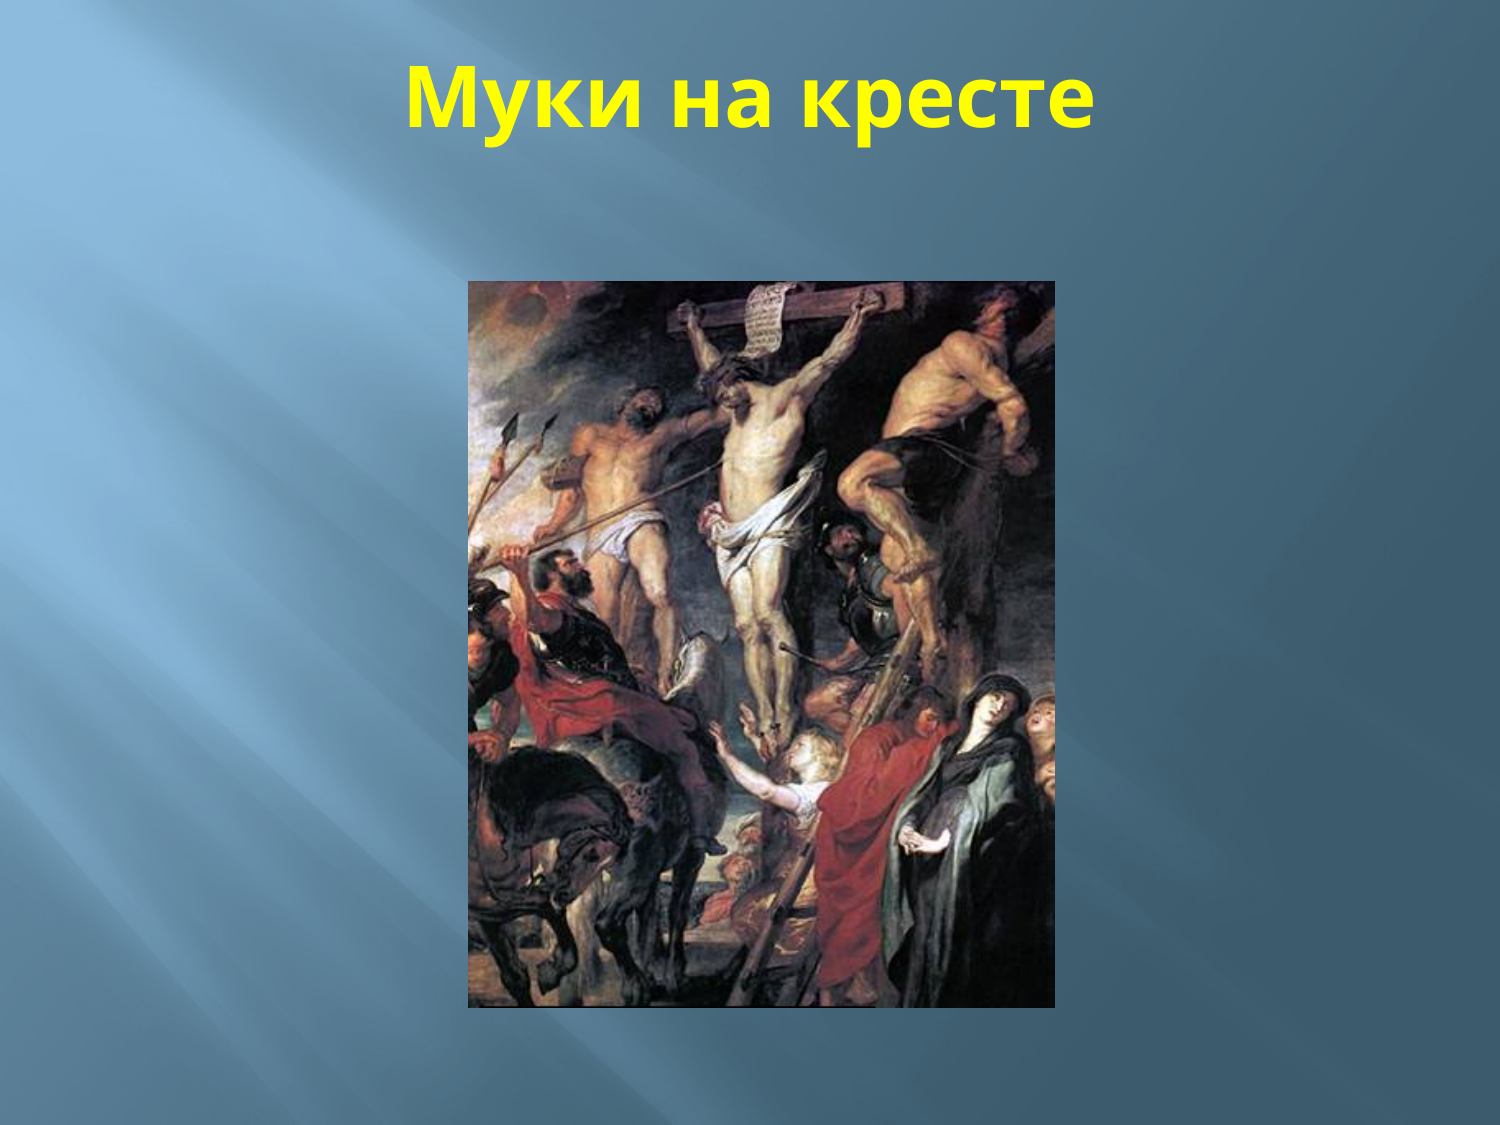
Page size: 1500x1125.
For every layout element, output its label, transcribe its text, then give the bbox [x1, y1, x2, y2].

title Муки на кресте [75, 0, 1425, 188]
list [468, 280, 1055, 1008]
